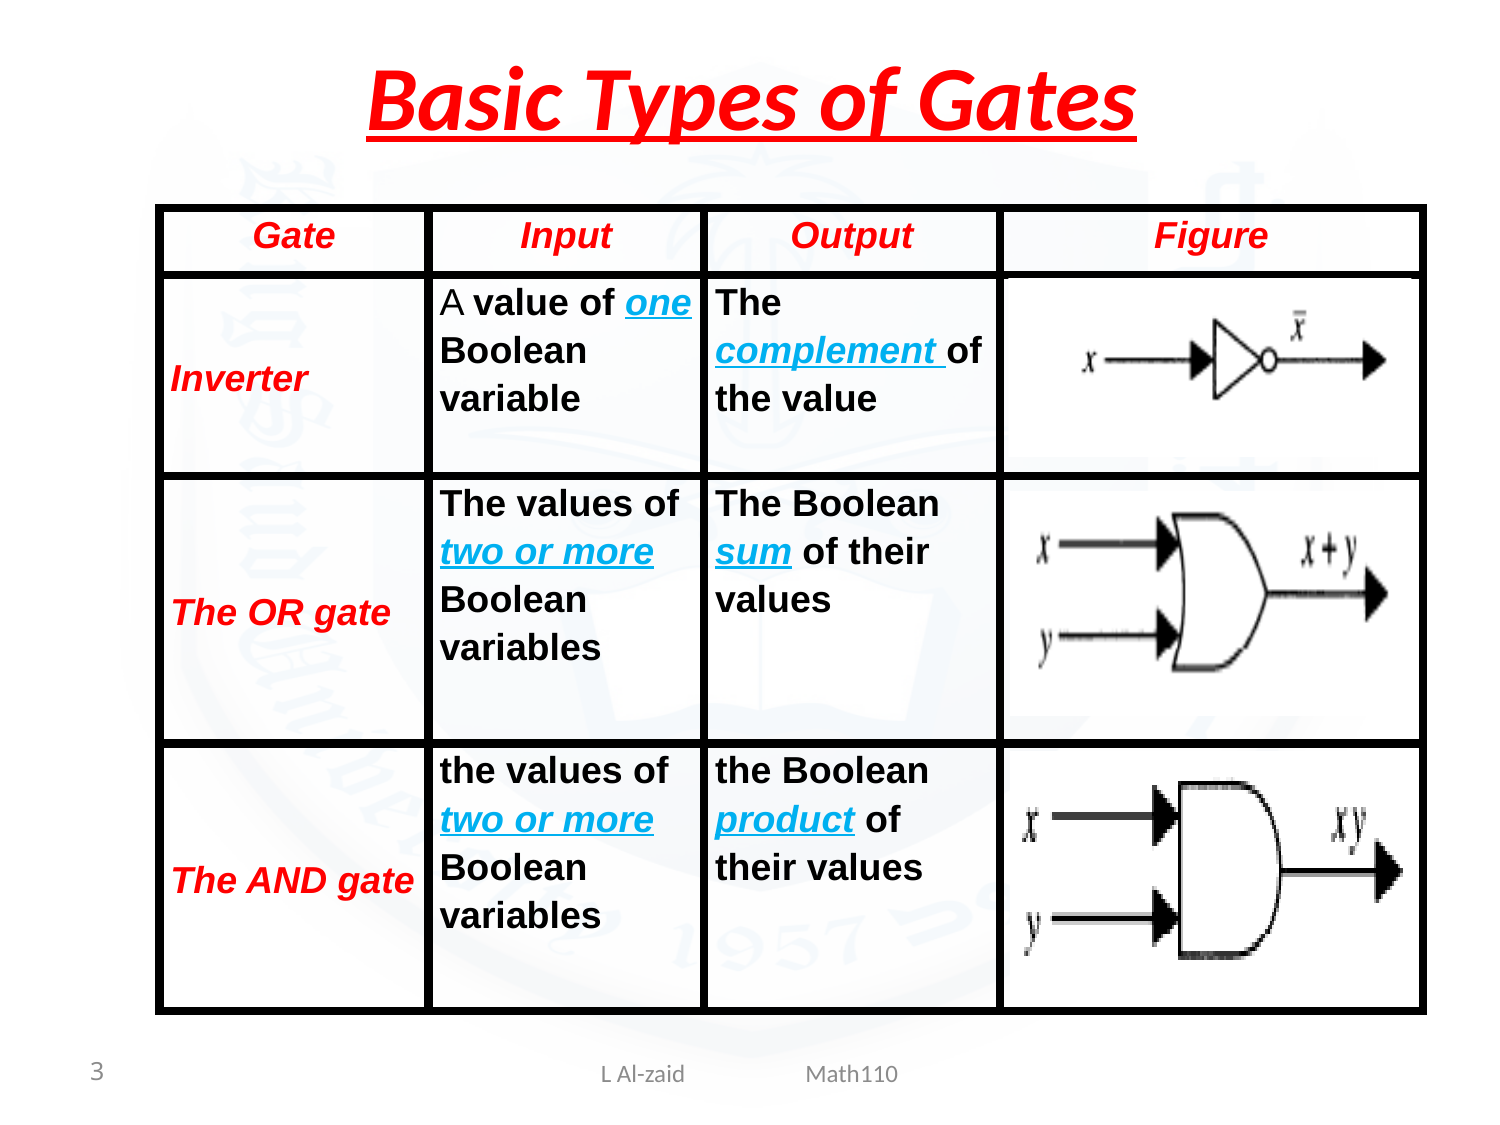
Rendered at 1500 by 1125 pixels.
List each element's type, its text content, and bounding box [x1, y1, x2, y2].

table_cell The values of two or more Boolean variables [433, 480, 700, 739]
table_header Output [708, 212, 996, 271]
table_cell Inverter [164, 279, 424, 472]
table_cell The OR gate [164, 480, 424, 739]
table_cell The complement of the value [708, 279, 996, 472]
table_cell The Boolean sum of their values [708, 480, 996, 739]
table_cell the Boolean product of their values [708, 748, 996, 1007]
table_cell [1004, 279, 1419, 472]
table_cell The AND gate [164, 748, 424, 1007]
table_header Input [433, 212, 700, 271]
picture [1008, 278, 1412, 457]
table_cell A value of one Boolean variable [433, 279, 700, 472]
picture [1009, 491, 1407, 717]
slide_number 3 [75, 1042, 425, 1103]
table_cell [1004, 480, 1419, 739]
picture [1009, 751, 1412, 1000]
footer L Al-zaid Math110 [512, 1042, 988, 1103]
title Basic Types of Gates [76, 0, 1427, 188]
table_cell the values of two or more Boolean variables [433, 748, 700, 1007]
table_header Gate [164, 212, 424, 271]
table_header Figure [1004, 212, 1419, 271]
table_cell [1004, 748, 1419, 1007]
